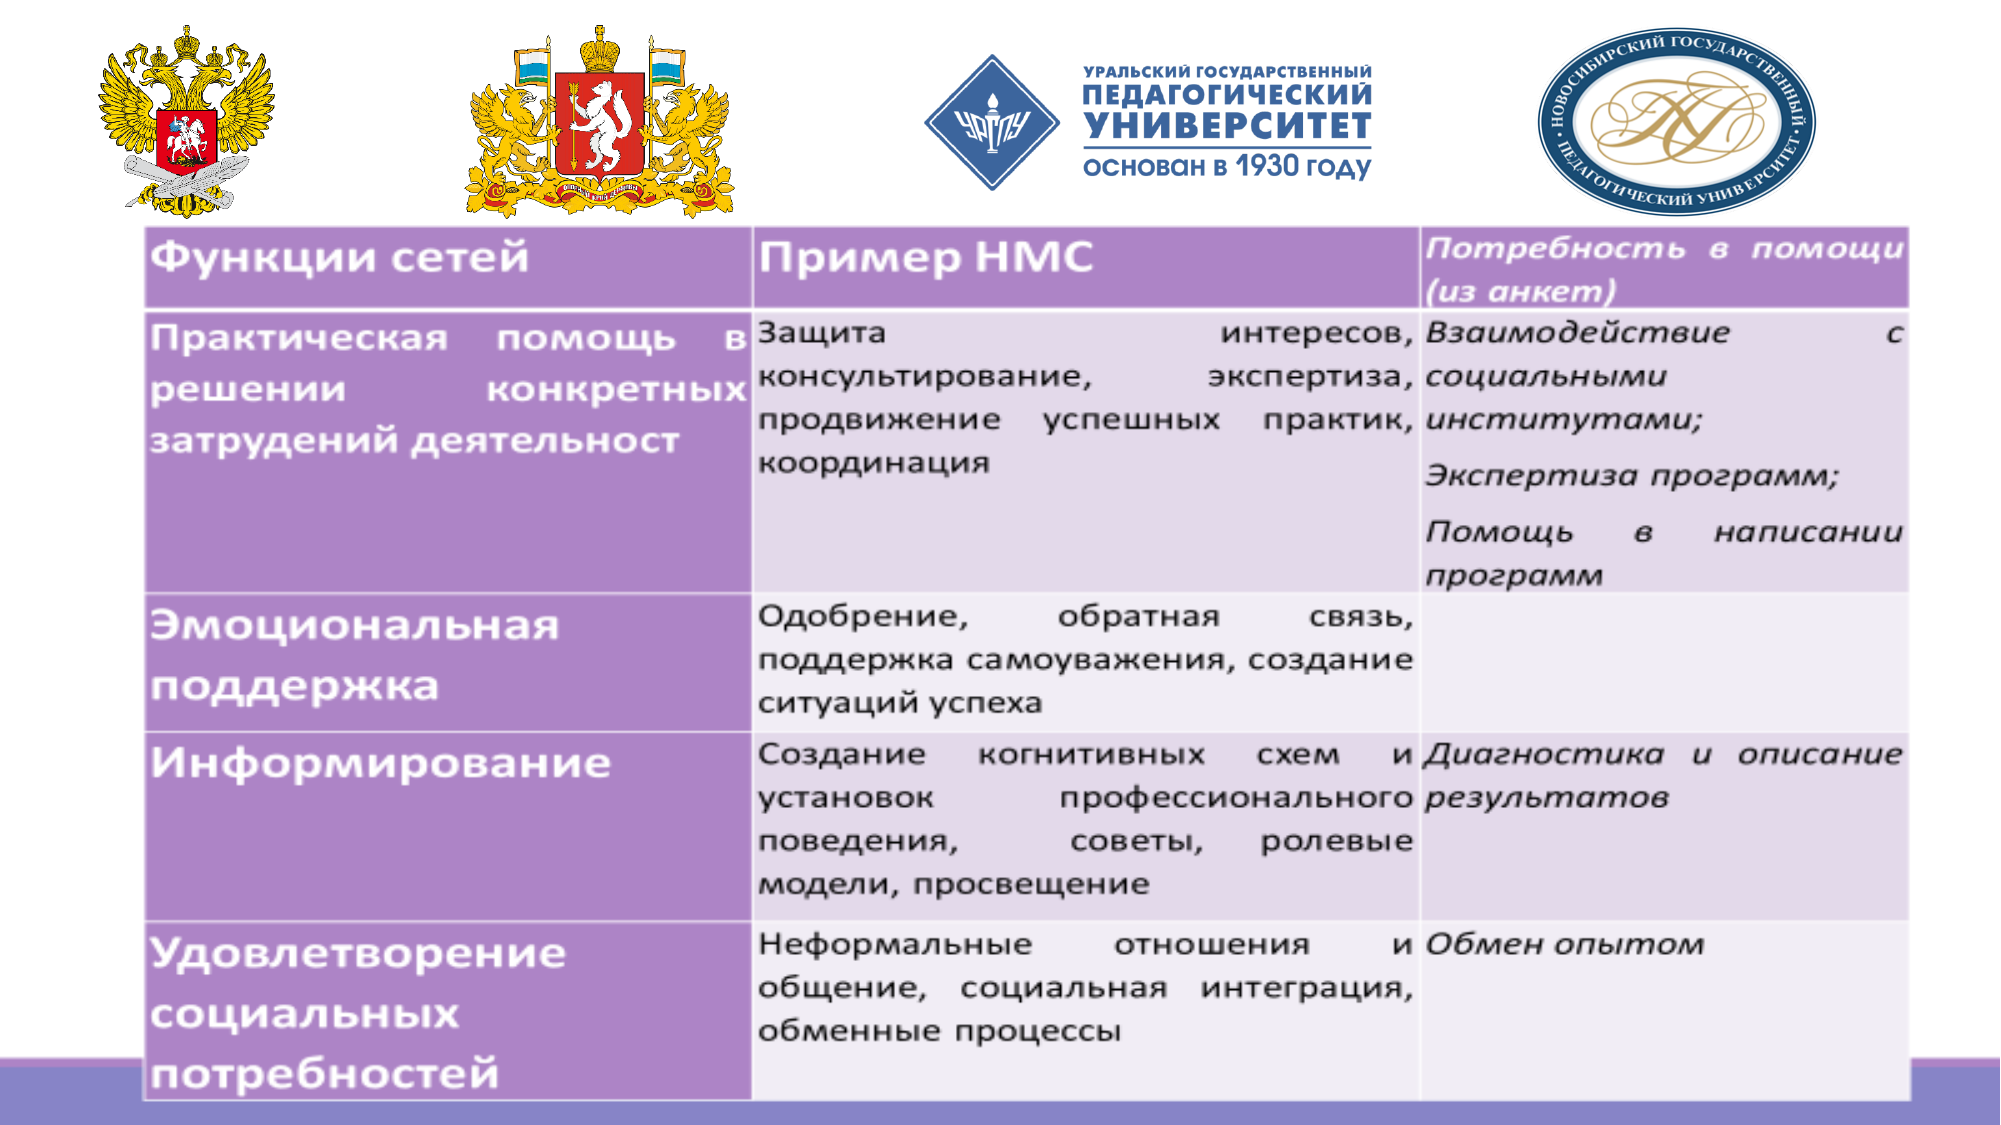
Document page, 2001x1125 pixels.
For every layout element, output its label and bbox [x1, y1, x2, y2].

picture [463, 25, 736, 220]
list [0, 221, 2000, 1125]
picture [923, 53, 1373, 191]
picture [1535, 25, 1820, 220]
picture [97, 25, 276, 220]
